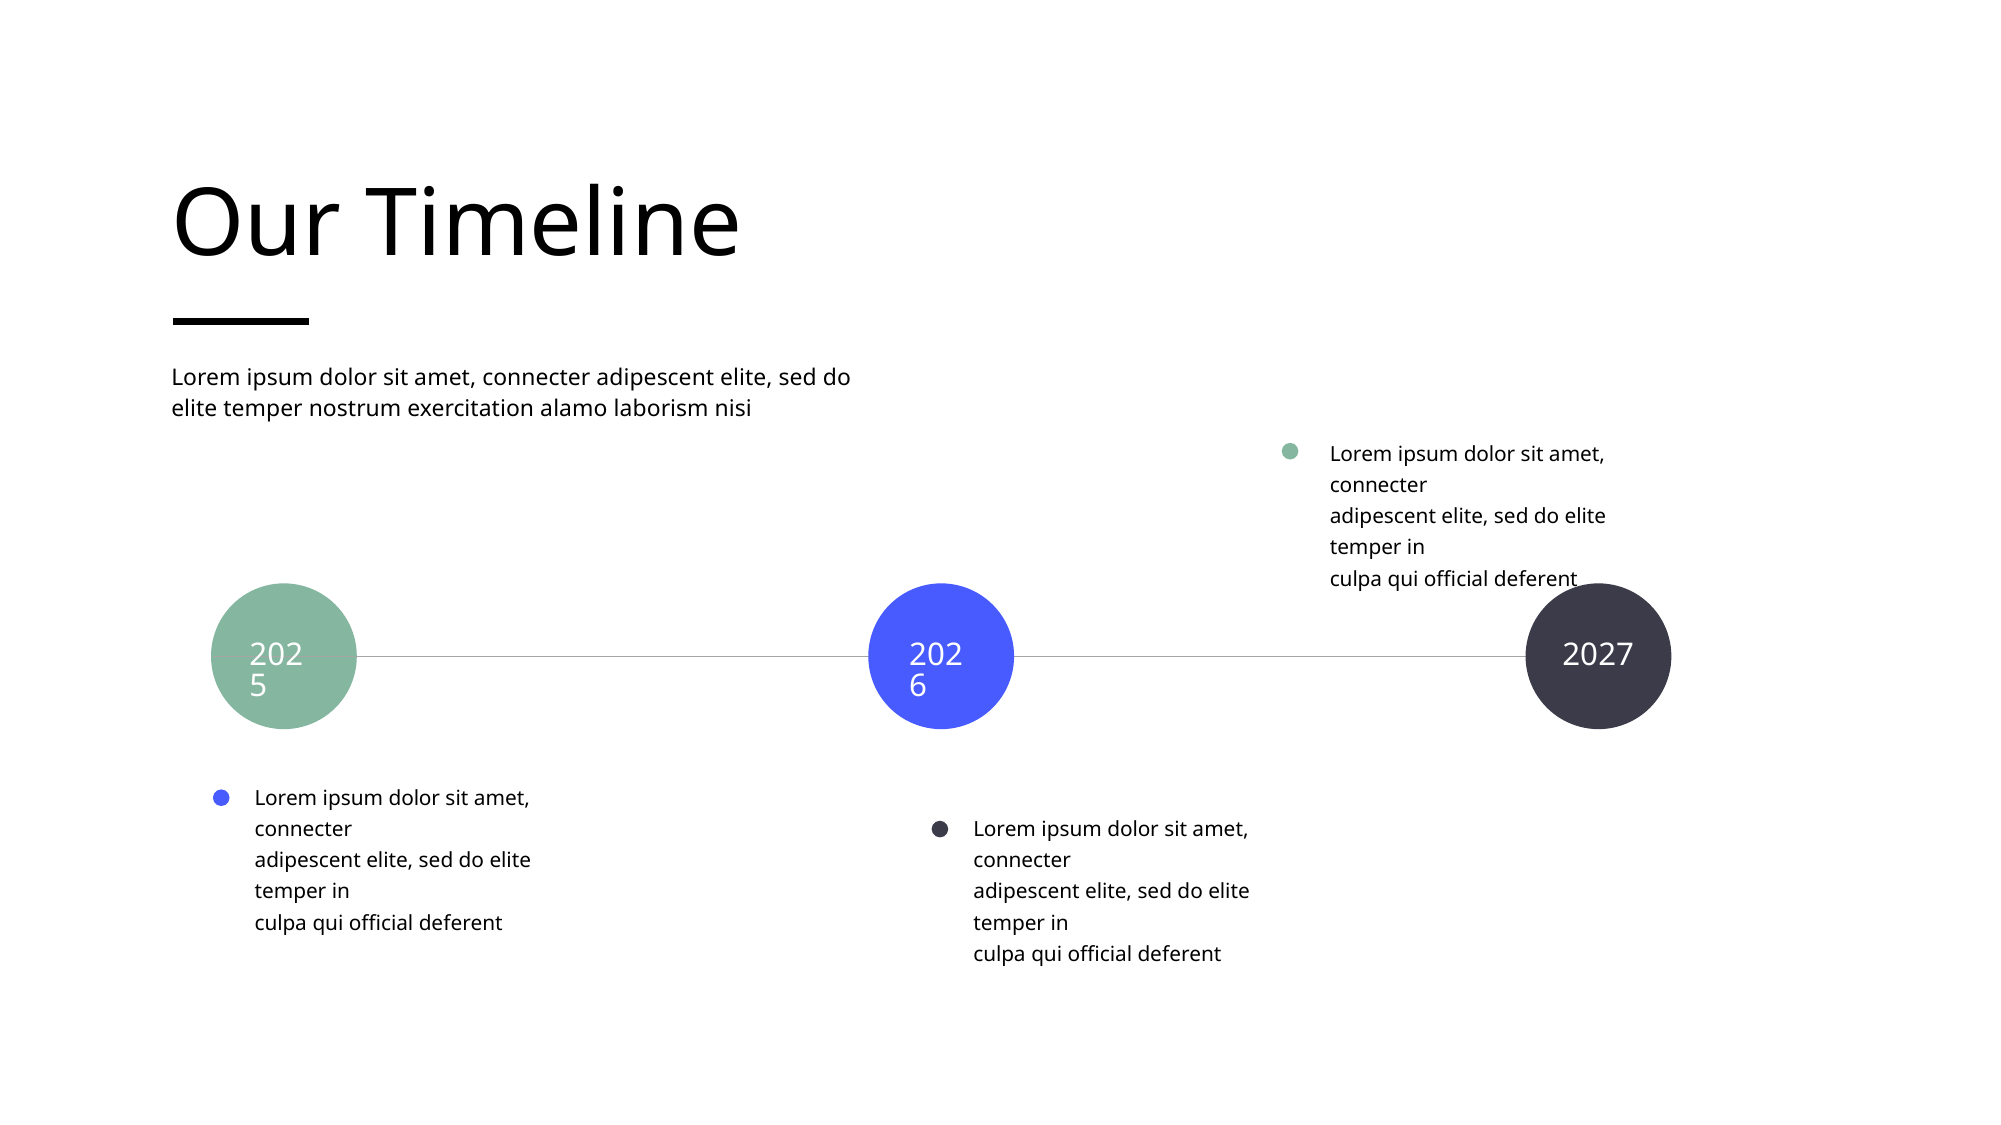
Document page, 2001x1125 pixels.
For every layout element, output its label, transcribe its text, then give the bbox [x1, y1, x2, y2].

text_box [930, 819, 950, 839]
text_box 2026 [894, 632, 988, 656]
text_box [867, 657, 1016, 731]
text_box Our Timeline [156, 172, 791, 282]
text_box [1281, 426, 1688, 534]
text_box 2027 [1547, 632, 1650, 679]
text_box 2025 [234, 657, 334, 710]
text_box 2026 [894, 657, 988, 710]
text_box [209, 582, 358, 731]
text_box [1524, 582, 1673, 731]
text_box [211, 788, 231, 808]
text_box [867, 582, 1016, 656]
text_box Lorem ipsum dolor sit amet, connecter adipescent elite, sed do elite temper in culpa qui official deferent [958, 802, 1331, 973]
text_box Lorem ipsum dolor sit amet, connecter adipescent elite, sed do elite temper nostrum exercitation alamo laborism nisi [156, 351, 906, 429]
text_box Lorem ipsum dolor sit amet, connecter adipescent elite, sed do elite temper in culpa qui official deferent [239, 770, 612, 942]
text_box 2025 [234, 632, 334, 656]
